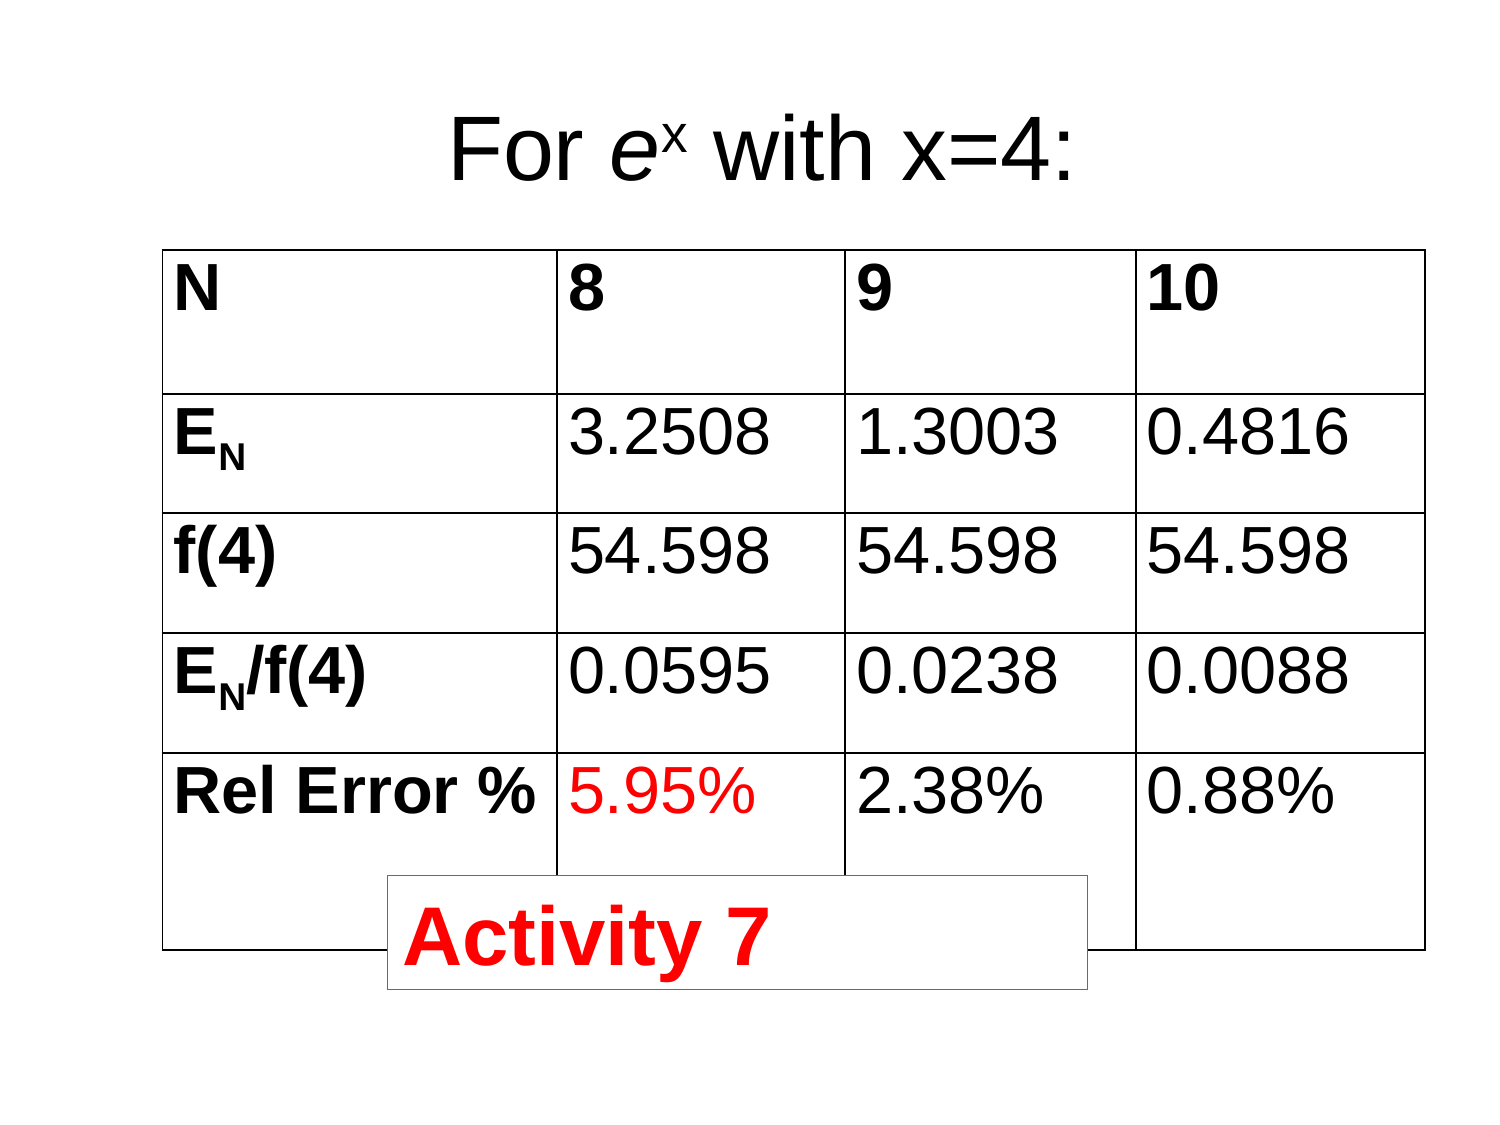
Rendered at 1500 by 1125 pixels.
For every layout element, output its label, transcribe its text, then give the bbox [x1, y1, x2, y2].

table_header 10 [1137, 251, 1424, 393]
table_cell 0.0238 [846, 634, 1135, 752]
table_cell EN [163, 395, 556, 512]
table_header 8 [558, 251, 844, 393]
table_cell 54.598 [558, 514, 844, 632]
table_cell 54.598 [846, 514, 1135, 632]
table_cell 0.4816 [1137, 395, 1424, 512]
table_cell 0.0088 [1137, 634, 1424, 752]
table_cell f(4) [163, 514, 556, 632]
table_cell 1.3003 [846, 395, 1135, 512]
table_cell 2.38% [846, 754, 1135, 949]
table_cell 5.95% [558, 754, 844, 875]
table_cell EN/f(4) [163, 634, 556, 752]
table_header 9 [846, 251, 1135, 393]
table_cell 3.2508 [558, 395, 844, 512]
table_cell 54.598 [1137, 514, 1424, 632]
title For ex with x=4: [87, 49, 1438, 238]
table_cell 0.0595 [558, 634, 844, 752]
table_cell Rel Error % [163, 754, 556, 949]
table_cell 0.88% [1137, 754, 1424, 949]
table_header N [163, 251, 556, 393]
text_box Activity 7 [387, 875, 1088, 990]
